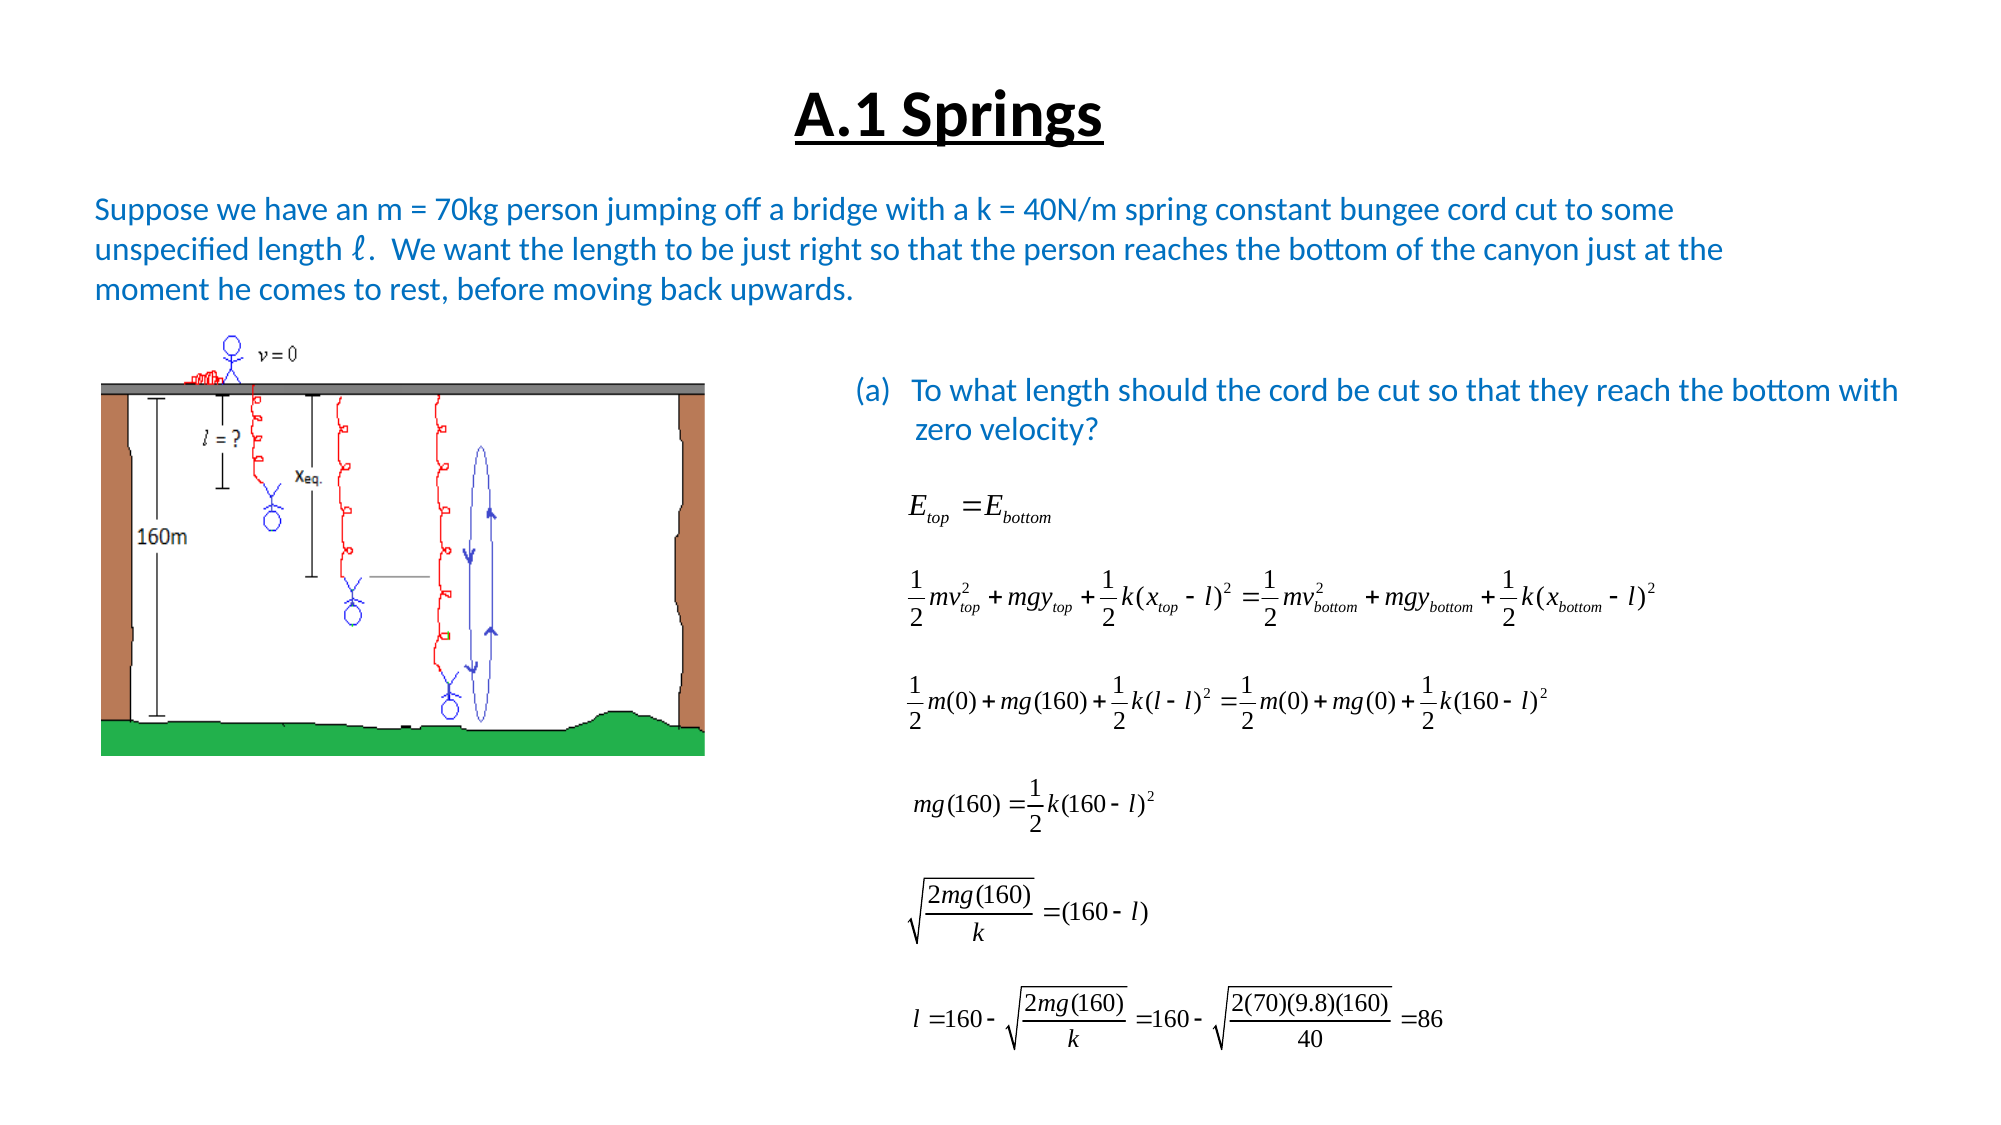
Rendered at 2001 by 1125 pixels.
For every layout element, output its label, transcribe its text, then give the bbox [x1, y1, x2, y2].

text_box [903, 562, 1661, 633]
text_box Suppose we have an m = 70kg person jumping off a bridge with a k = 40N/m spring constant bungee cord cut to some unspecified length ℓ. We want the length to be just right so that the person reaches the bottom of the canyon just at the moment he comes to rest, before moving back upwards. [79, 180, 1841, 315]
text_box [909, 771, 1161, 839]
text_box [903, 871, 1155, 950]
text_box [909, 980, 1448, 1056]
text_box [903, 668, 1552, 736]
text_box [903, 484, 1059, 534]
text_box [101, 330, 802, 756]
text_box A.1 Springs [779, 71, 1639, 165]
text_box To what length should the cord be cut so that they reach the bottom with zero velocity? [840, 360, 1916, 455]
